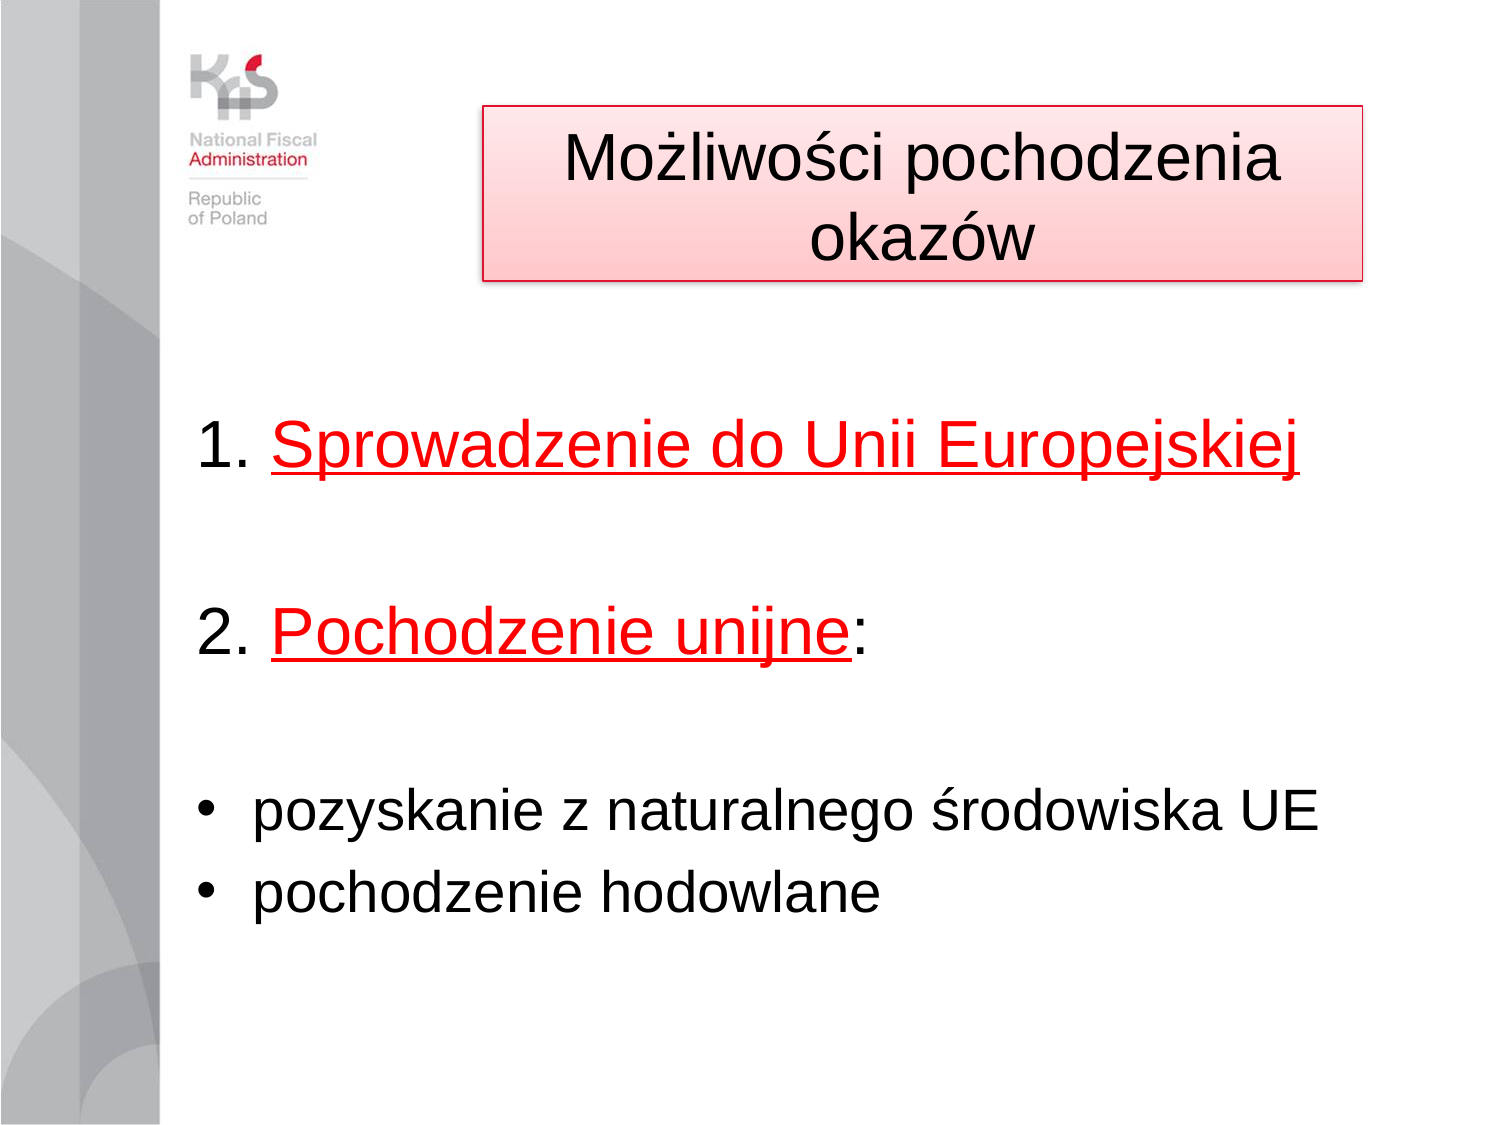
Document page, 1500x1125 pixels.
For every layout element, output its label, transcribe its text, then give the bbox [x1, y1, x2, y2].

picture [0, 0, 1500, 1125]
text_box Możliwości pochodzenia okazów [482, 105, 1363, 282]
list 1. Sprowadzenie do Unii Europejskiej 2. Pochodzenie unijne: pozyskanie z naturalnego środowiska UE pochodzenie hodowlane [181, 393, 1388, 1069]
